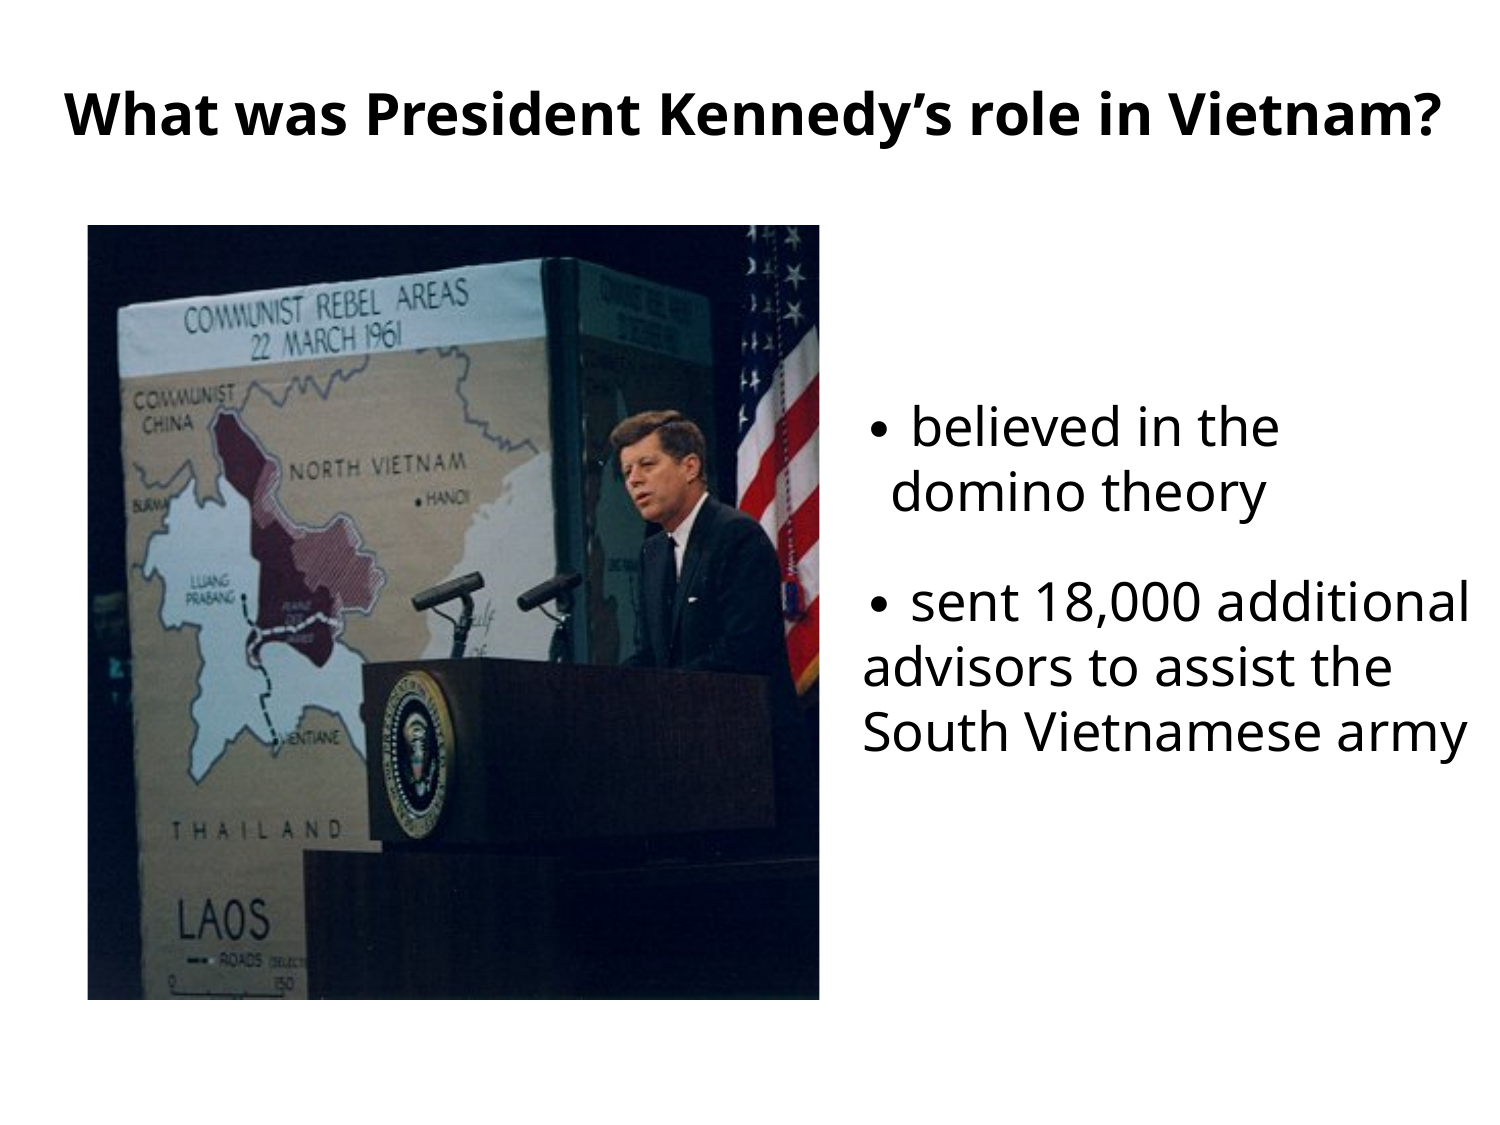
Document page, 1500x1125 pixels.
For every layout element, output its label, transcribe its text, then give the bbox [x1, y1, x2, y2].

text_box What was President Kennedy’s role in Vietnam? [49, 68, 1481, 155]
text_box ∙ believed in the domino theory ∙ sent 18,000 additional advisors to assist the South Vietnamese army [847, 384, 1500, 790]
picture [87, 224, 820, 1001]
